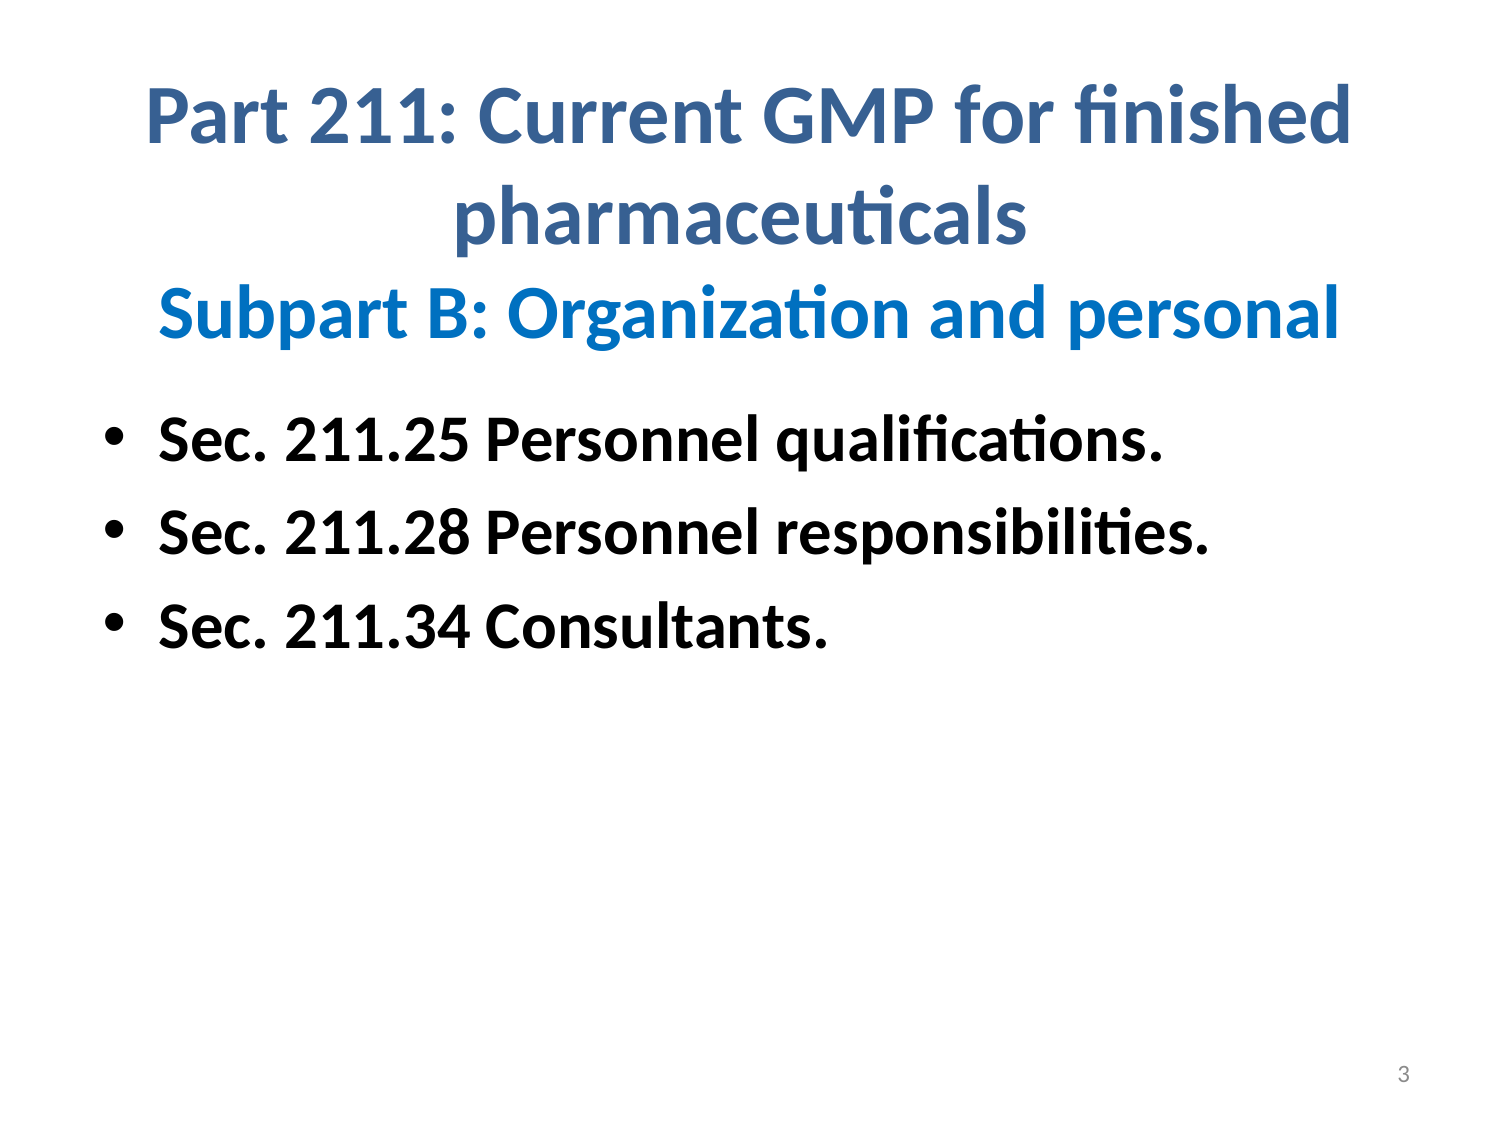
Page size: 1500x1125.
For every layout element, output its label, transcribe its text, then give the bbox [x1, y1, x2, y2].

list Sec. 211.25 Personnel qualifications. Sec. 211.28 Personnel responsibilities. Sec. 211.34 Consultants. [87, 387, 1438, 1055]
slide_number 3 [1074, 1042, 1425, 1103]
title Part 211: Current GMP for finished pharmaceuticals Subpart B: Organization and personal [75, 50, 1425, 363]
